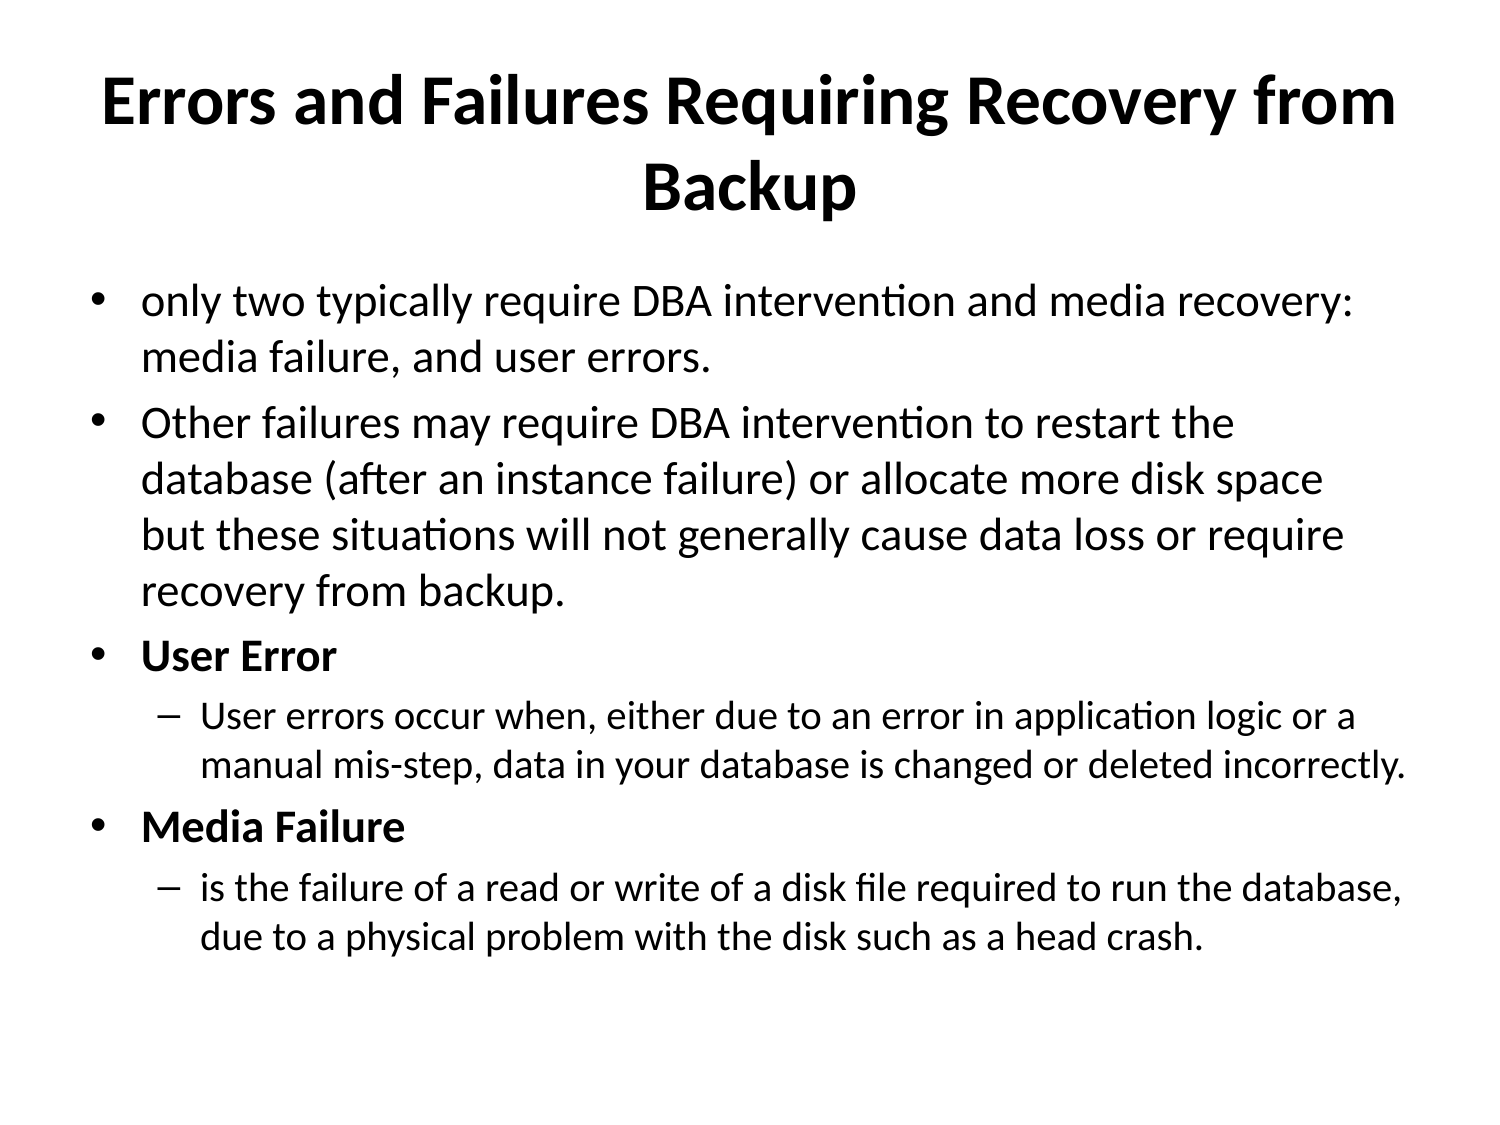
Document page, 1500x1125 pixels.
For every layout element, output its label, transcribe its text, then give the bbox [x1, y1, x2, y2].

title Errors and Failures Requiring Recovery from Backup [75, 45, 1425, 233]
list only two typically require DBA intervention and media recovery: media failure, and user errors. Other failures may require DBA intervention to restart the database (after an instance failure) or allocate more disk space but these situations will not generally cause data loss or require recovery from backup. User Error User errors occur when, either due to an error in application logic or a manual mis-step, data in your database is changed or deleted incorrectly. Media Failure is the failure of a read or write of a disk file required to run the database, due to a physical problem with the disk such as a head crash. [75, 262, 1425, 1005]
